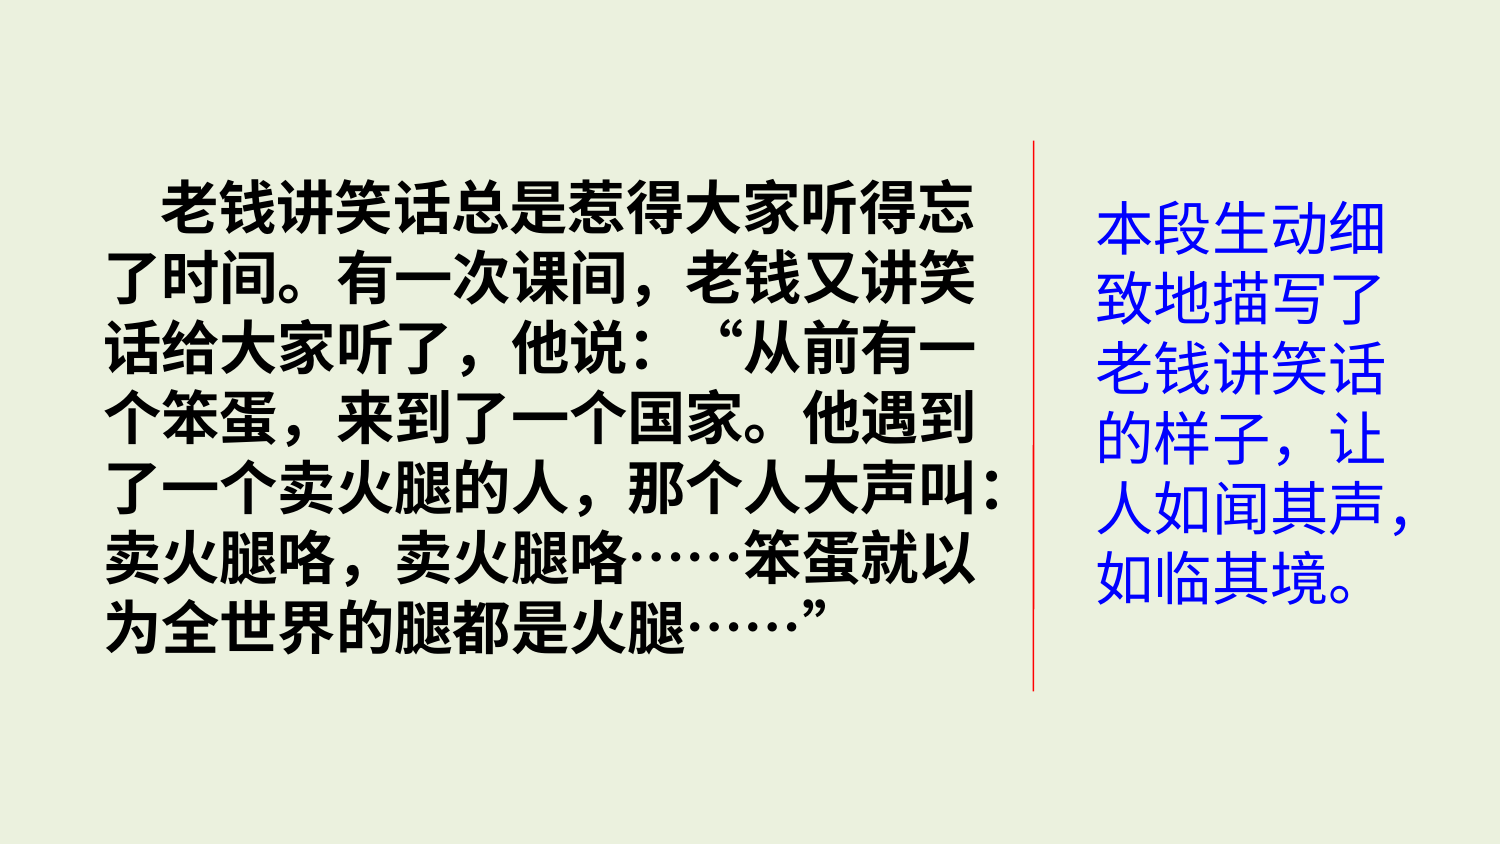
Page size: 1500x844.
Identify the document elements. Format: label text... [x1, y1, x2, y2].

text_box 老钱讲笑话总是惹得大家听得忘了时间。有一次课间，老钱又讲笑话给大家听了，他说：“从前有一个笨蛋，来到了一个国家。他遇到了一个卖火腿的人，那个人大声叫：卖火腿咯，卖火腿咯……笨蛋就以为全世界的腿都是火腿……” [88, 164, 1015, 669]
text_box 本段生动细致地描写了老钱讲笑话的样子，让人如闻其声，如临其境。 [1080, 184, 1433, 620]
